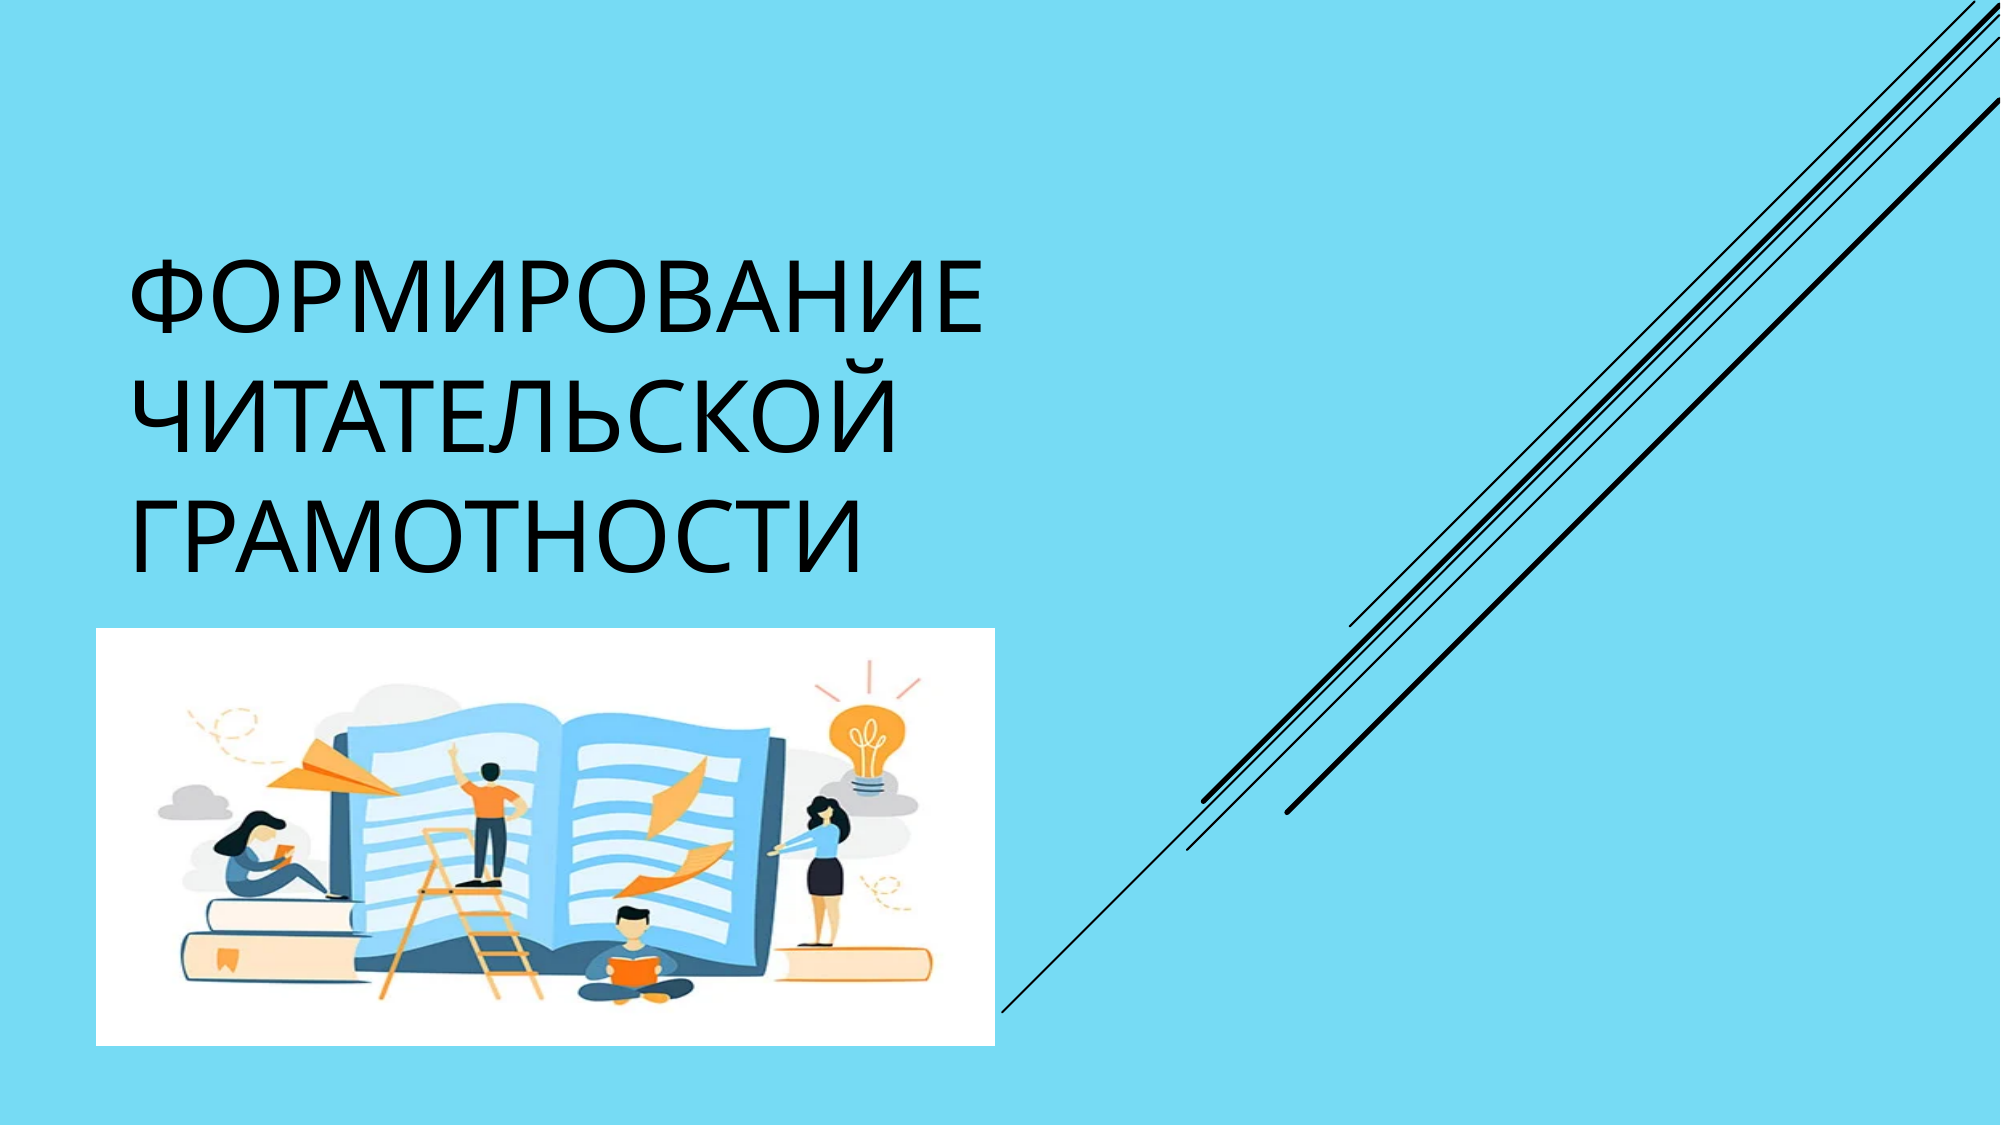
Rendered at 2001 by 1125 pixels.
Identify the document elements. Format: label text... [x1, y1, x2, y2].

picture [96, 628, 996, 1046]
title Формирование читательской грамотности [112, 112, 1425, 600]
